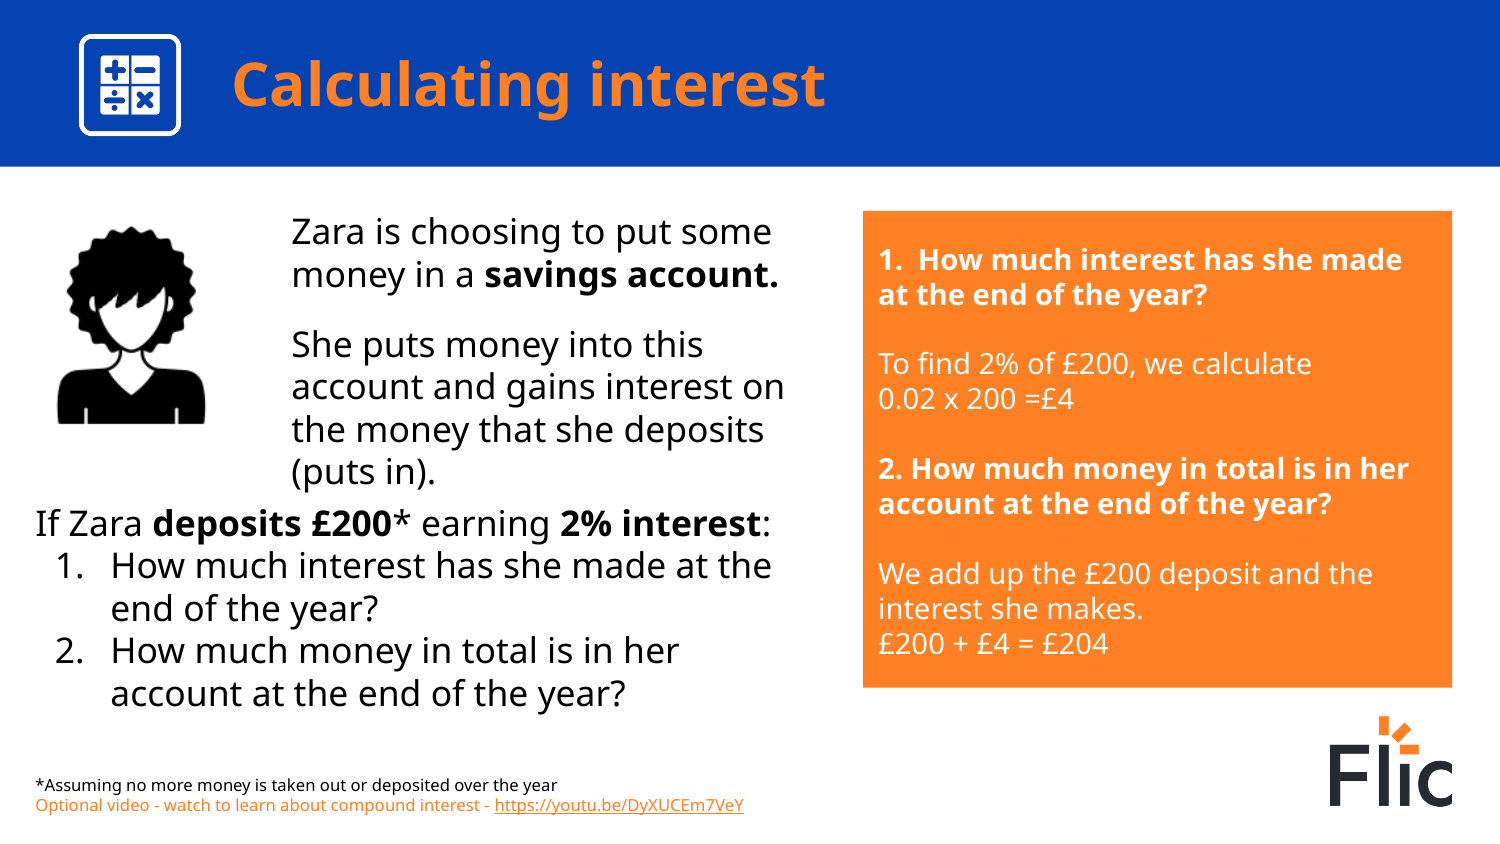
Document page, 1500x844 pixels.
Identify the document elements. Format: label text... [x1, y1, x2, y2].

text_box If Zara deposits £200* earning 2% interest: How much interest has she made at the end of the year? How much money in total is in her account at the end of the year? [20, 400, 824, 729]
text_box *Assuming no more money is taken out or deposited over the year Optional video - watch to learn about compound interest - https://youtu.be/DyXUCEm7VeY [20, 759, 1033, 833]
picture [0, 193, 263, 457]
picture [73, 27, 188, 142]
picture [1330, 716, 1452, 807]
text_box Zara is choosing to put some money in a savings account. She puts money into this account and gains interest on the money that she deposits (puts in). [276, 194, 824, 507]
text_box [33, 151, 864, 217]
title Calculating interest [216, 39, 1485, 125]
text_box 1. How much interest has she made at the end of the year? To find 2% of £200, we calculate 0.02 x 200 =£4 2. How much money in total is in her account at the end of the year? We add up the £200 deposit and the interest she makes. £200 + £4 = £204 [863, 210, 1453, 688]
